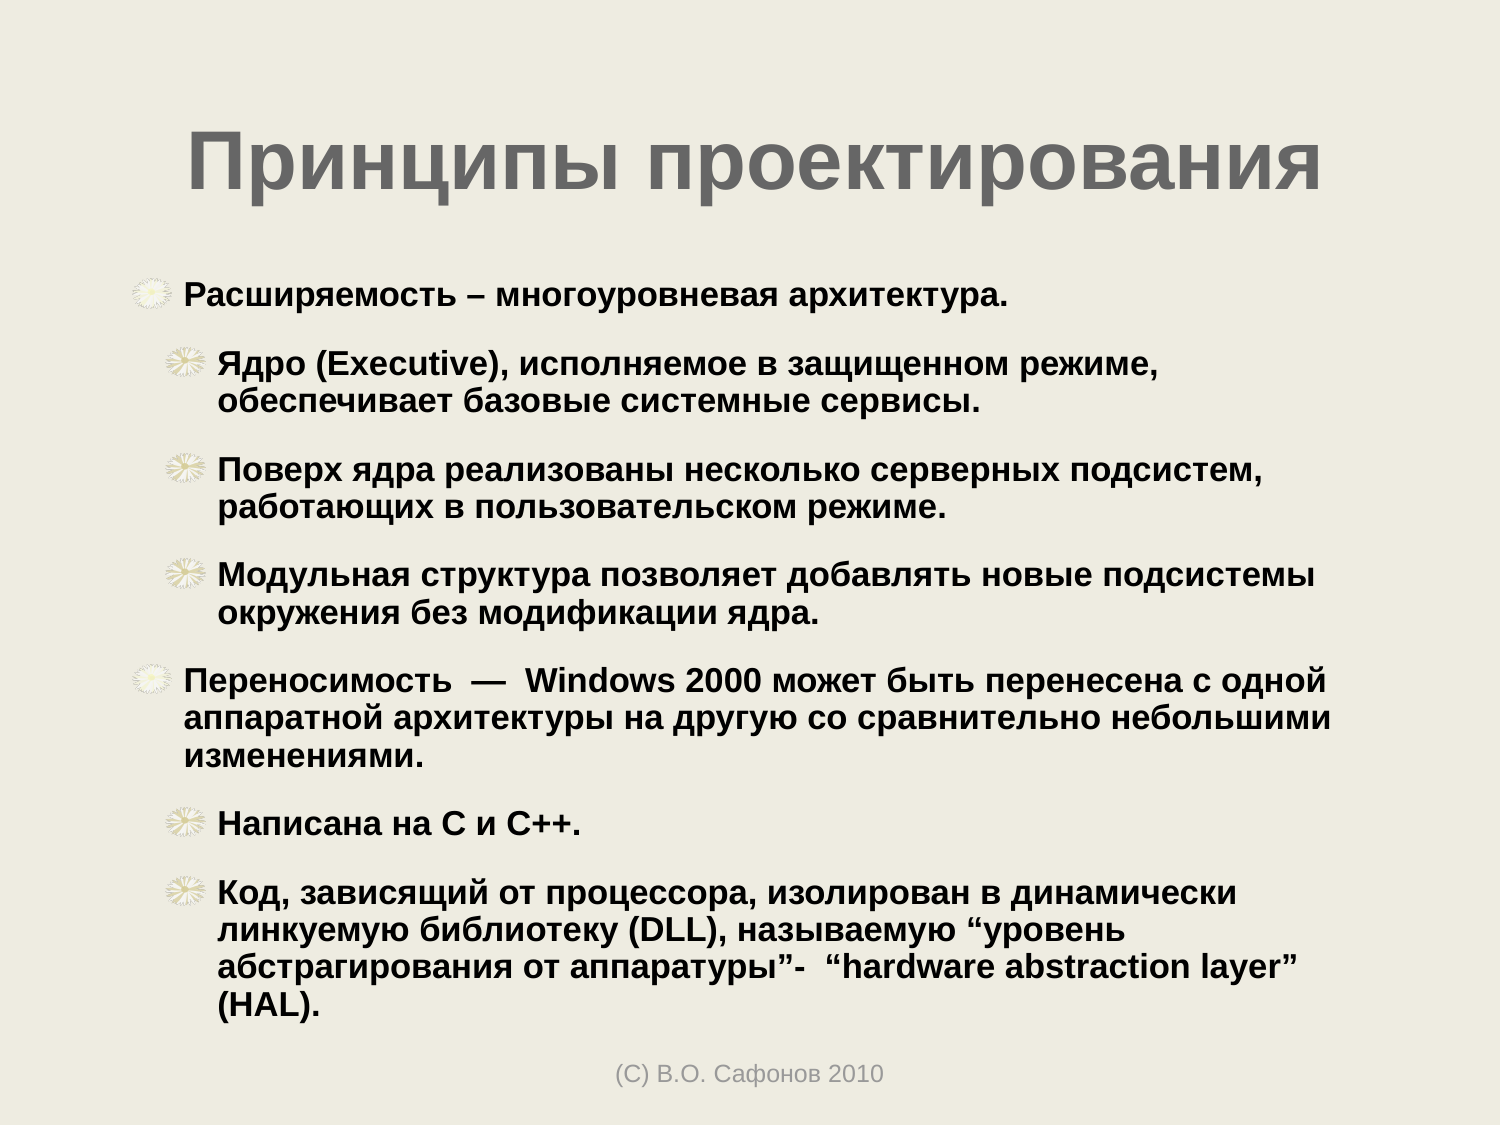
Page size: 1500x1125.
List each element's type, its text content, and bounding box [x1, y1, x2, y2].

list Расширяемость – многоуровневая архитектура. Ядро (Executive), исполняемое в защищенном режиме, обеспечивает базовые системные сервисы. Поверх ядра реализованы несколько серверных подсистем, работающих в пользовательском режиме. Модульная структура позволяет добавлять новые подсистемы окружения без модификации ядра. Переносимость — Windows 2000 может быть перенесена с одной аппаратной архитектуры на другую со сравнительно небольшими изменениями. Написана на C и C++. Код, зависящий от процессора, изолирован в динамически линкуемую библиотеку (DLL), называемую “уровень абстрагирования от аппаратуры”- “hardware abstraction layer” (HAL). [117, 269, 1405, 1032]
picture [165, 558, 206, 589]
picture [132, 664, 172, 694]
picture [132, 278, 172, 309]
picture [165, 807, 206, 837]
footer (С) В.О. Сафонов 2010 [512, 1042, 988, 1103]
picture [165, 347, 206, 377]
picture [165, 876, 206, 906]
title Принципы проектирования [112, 99, 1401, 213]
picture [165, 453, 206, 483]
